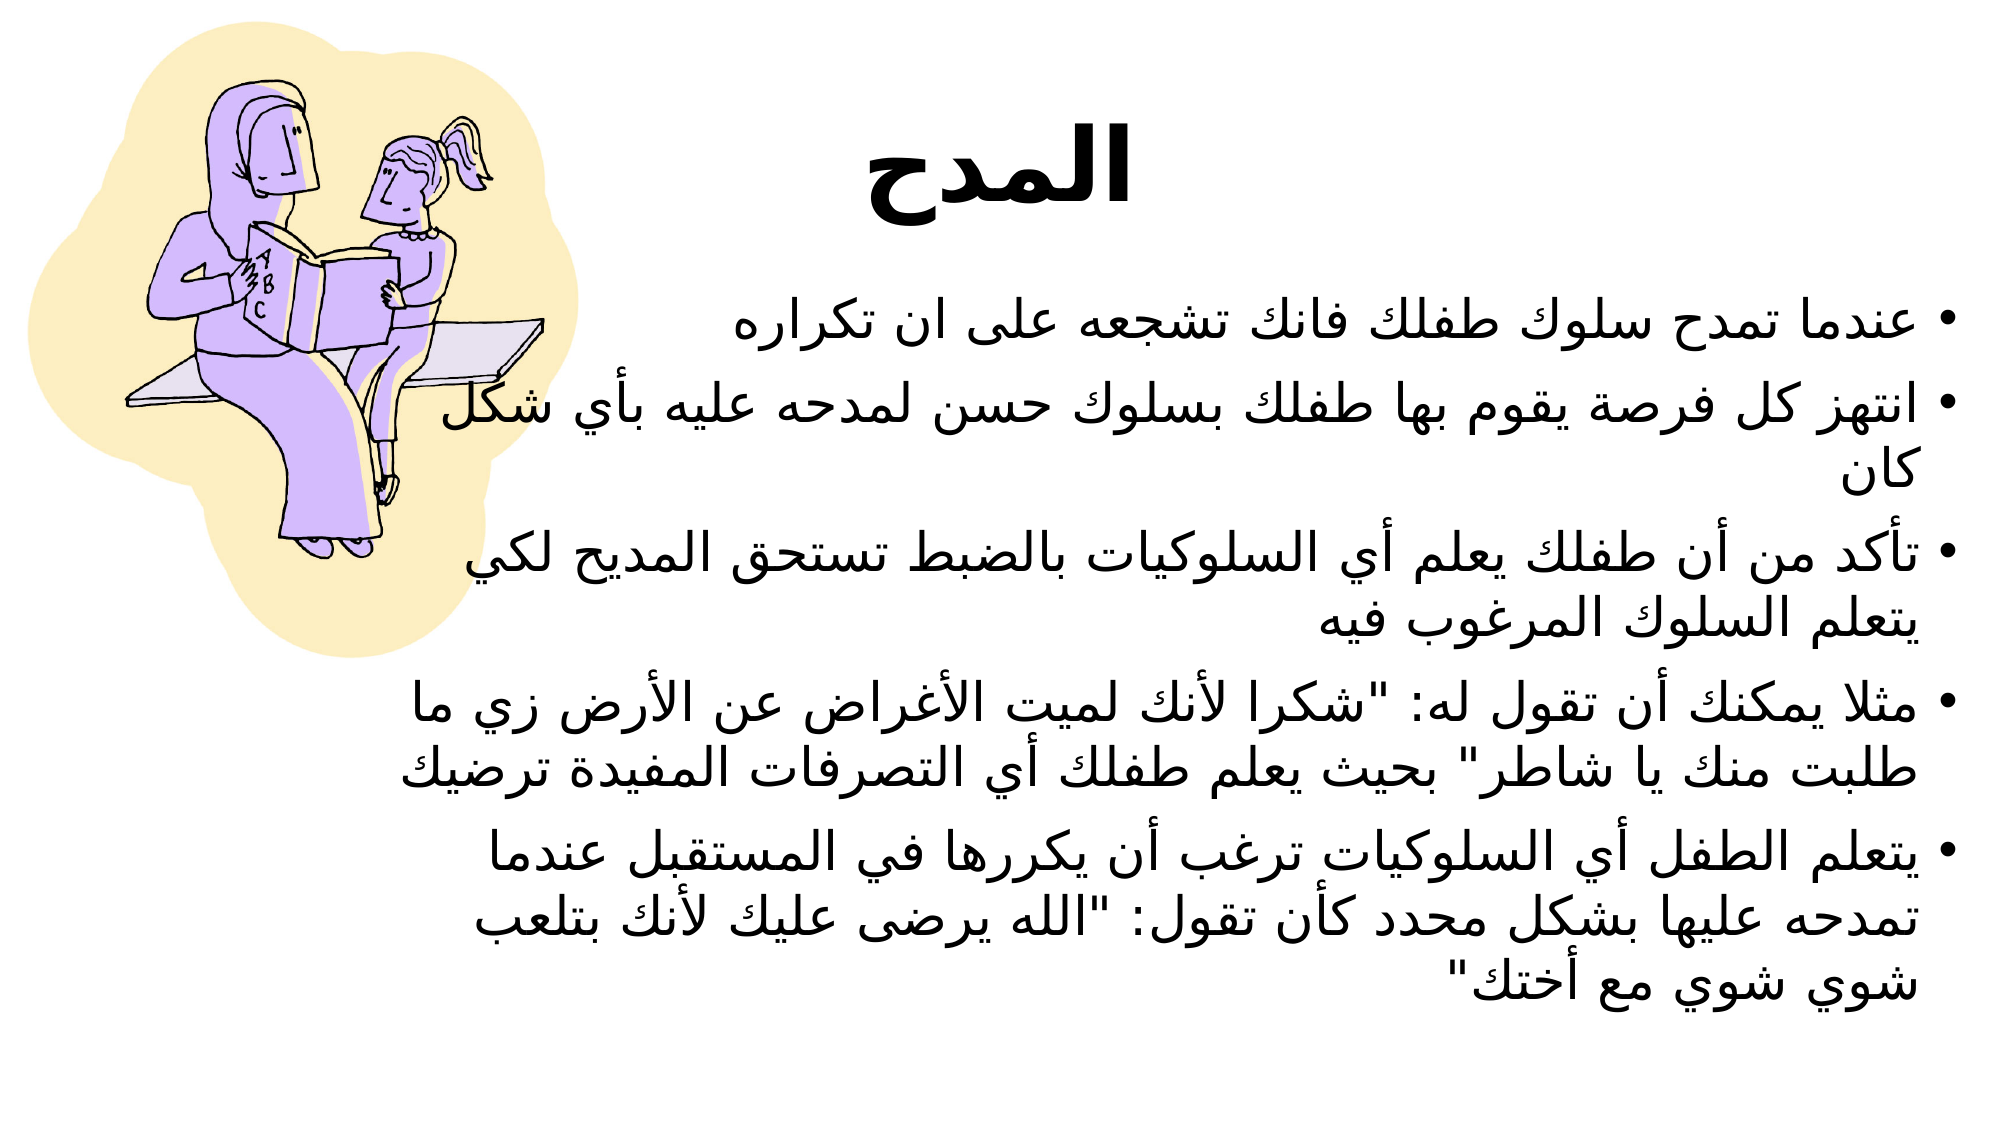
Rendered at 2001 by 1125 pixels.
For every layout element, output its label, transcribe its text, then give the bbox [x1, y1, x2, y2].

picture [0, 0, 679, 712]
title المدح [679, 59, 1863, 276]
list عندما تمدح سلوك طفلك فانك تشجعه على ان تكراره انتهز كل فرصة يقوم بها طفلك بسلوك حسن لمدحه عليه بأي شكل كان تأكد من أن طفلك يعلم أي السلوكيات بالضبط تستحق المديح لكي يتعلم السلوك المرغوب فيه مثلا يمكنك أن تقول له: "شكرا لأنك لميت الأغراض عن الأرض زي ما طلبت منك يا شاطر" بحيث يعلم طفلك أي التصرفات المفيدة ترضيك يتعلم الطفل أي السلوكيات ترغب أن يكررها في المستقبل عندما تمدحه عليها بشكل محدد كأن تقول: "الله يرضى عليك لأنك بتلعب شوي شوي مع أختك" [369, 276, 1972, 1038]
